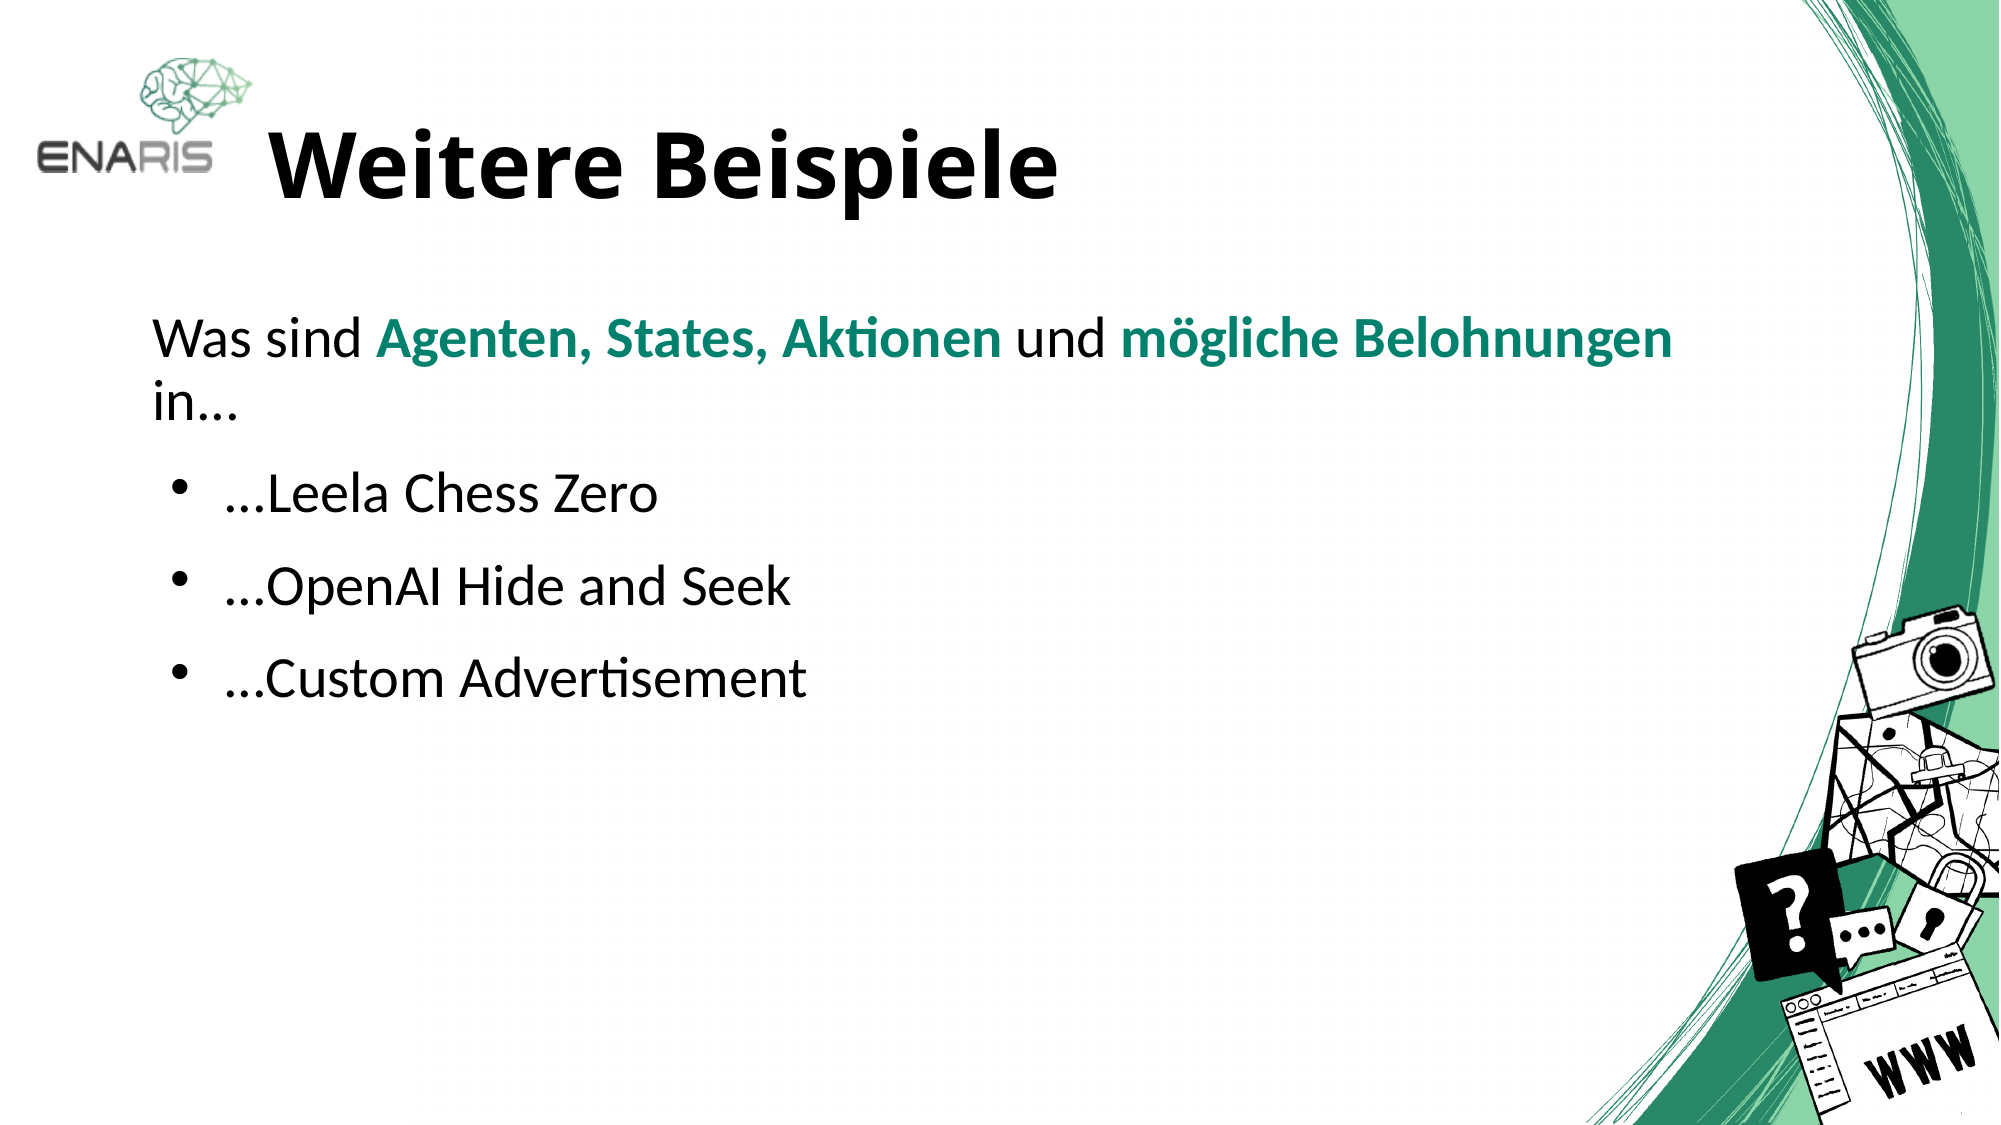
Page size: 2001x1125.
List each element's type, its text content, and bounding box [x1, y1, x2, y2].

text_box Was sind Agenten, States, Aktionen und mögliche Belohnungen in... ...Leela Chess Zero ...OpenAI Hide and Seek ...Custom Advertisement [137, 299, 1728, 1014]
title Weitere Beispiele [253, 59, 1863, 278]
picture [37, 58, 254, 173]
picture [408, 0, 1999, 1125]
